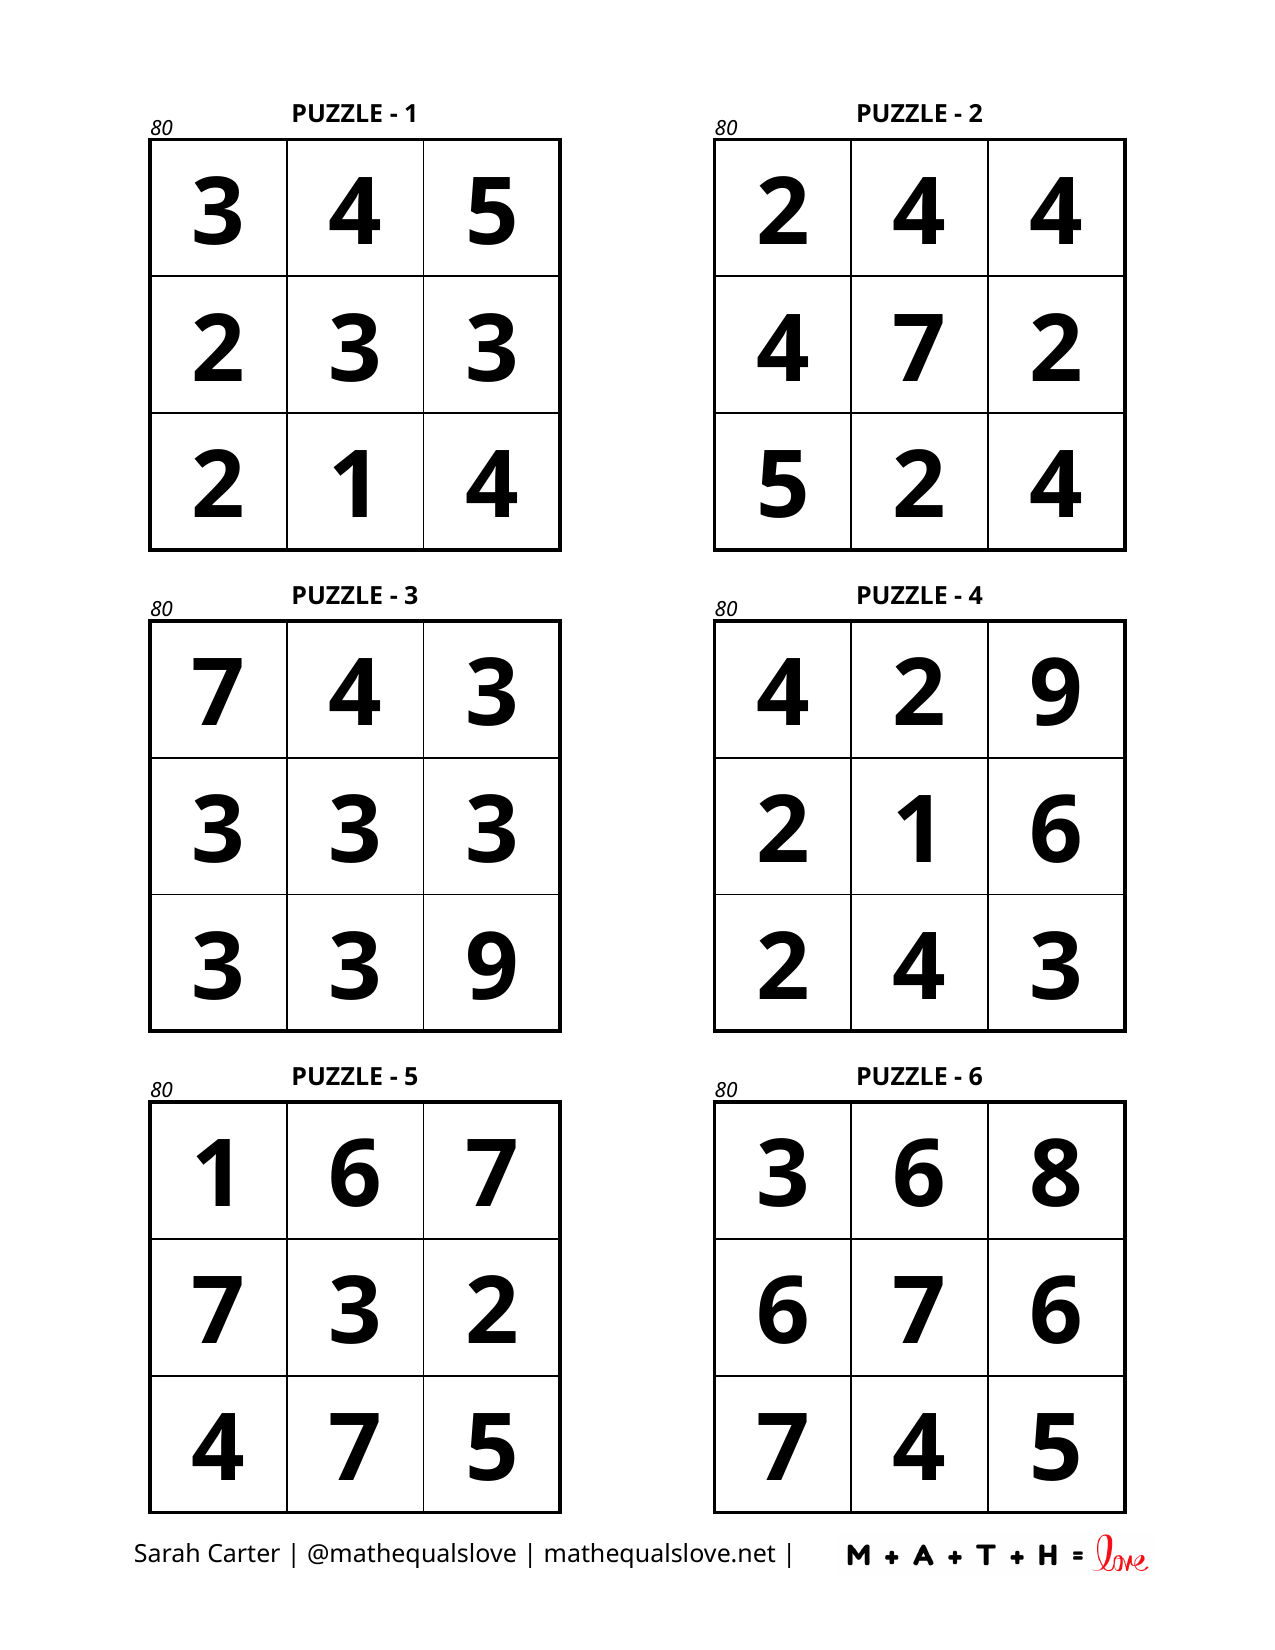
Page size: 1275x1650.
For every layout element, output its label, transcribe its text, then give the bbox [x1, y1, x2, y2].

table_cell 6 [989, 1240, 1123, 1375]
text_box PUZZLE - 6 [714, 1060, 1125, 1091]
table_header 1 [152, 1104, 286, 1238]
table_header 5 [424, 141, 558, 275]
table_header 3 [716, 1104, 850, 1238]
text_box 80 [149, 114, 359, 140]
table_header 4 [989, 141, 1123, 275]
table_cell 2 [716, 895, 850, 1029]
table_cell 1 [852, 759, 987, 894]
table_header 4 [716, 623, 850, 757]
table_cell 9 [424, 895, 558, 1029]
table_header 7 [424, 1104, 558, 1238]
table_cell 5 [716, 414, 850, 548]
table_header 9 [989, 623, 1123, 757]
text_box 80 [149, 595, 359, 621]
table_cell 7 [716, 1377, 850, 1511]
table_header 6 [288, 1104, 423, 1238]
table_header 3 [424, 623, 558, 757]
text_box PUZZLE - 1 [149, 97, 561, 128]
table_cell 4 [716, 277, 850, 412]
table_cell 3 [152, 759, 286, 894]
table_cell 7 [288, 1377, 423, 1511]
table_cell 3 [152, 895, 286, 1029]
table_cell 2 [989, 277, 1123, 412]
table_cell 5 [989, 1377, 1123, 1511]
table_header 2 [716, 141, 850, 275]
text_box PUZZLE - 2 [714, 97, 1125, 128]
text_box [118, 1529, 1199, 1576]
table_header 6 [852, 1104, 987, 1238]
table_cell 7 [152, 1240, 286, 1375]
text_box 80 [714, 114, 923, 140]
table_cell 3 [288, 759, 423, 894]
table_header 3 [152, 141, 286, 275]
text_box PUZZLE - 4 [714, 579, 1125, 610]
table_cell 3 [288, 895, 423, 1029]
table_cell 2 [852, 414, 987, 548]
table_cell 7 [852, 277, 987, 412]
table_cell 2 [152, 414, 286, 548]
table_header 8 [989, 1104, 1123, 1238]
table_cell 6 [716, 1240, 850, 1375]
text_box 80 [714, 595, 923, 621]
table_header 4 [288, 141, 423, 275]
table_cell 1 [288, 414, 423, 548]
text_box PUZZLE - 5 [149, 1060, 561, 1091]
text_box 80 [714, 1077, 923, 1103]
text_box PUZZLE - 3 [149, 579, 561, 610]
table_cell 3 [424, 277, 558, 412]
table_cell 2 [152, 277, 286, 412]
table_cell 4 [989, 414, 1123, 548]
table_cell 2 [424, 1240, 558, 1375]
table_cell 7 [852, 1240, 987, 1375]
table_header 4 [852, 141, 987, 275]
table_cell 3 [288, 1240, 423, 1375]
table_cell 4 [424, 414, 558, 548]
text_box 80 [149, 1077, 359, 1103]
table_header 4 [288, 623, 423, 757]
table_cell 2 [716, 759, 850, 894]
table_cell 6 [989, 759, 1123, 894]
table_cell 3 [288, 277, 423, 412]
table_cell 3 [424, 759, 558, 894]
table_cell 4 [852, 1377, 987, 1511]
table_cell 3 [989, 895, 1123, 1029]
table_cell 4 [852, 895, 987, 1029]
table_cell 5 [424, 1377, 558, 1511]
table_header 2 [852, 623, 987, 757]
table_cell 4 [152, 1377, 286, 1511]
table_header 7 [152, 623, 286, 757]
